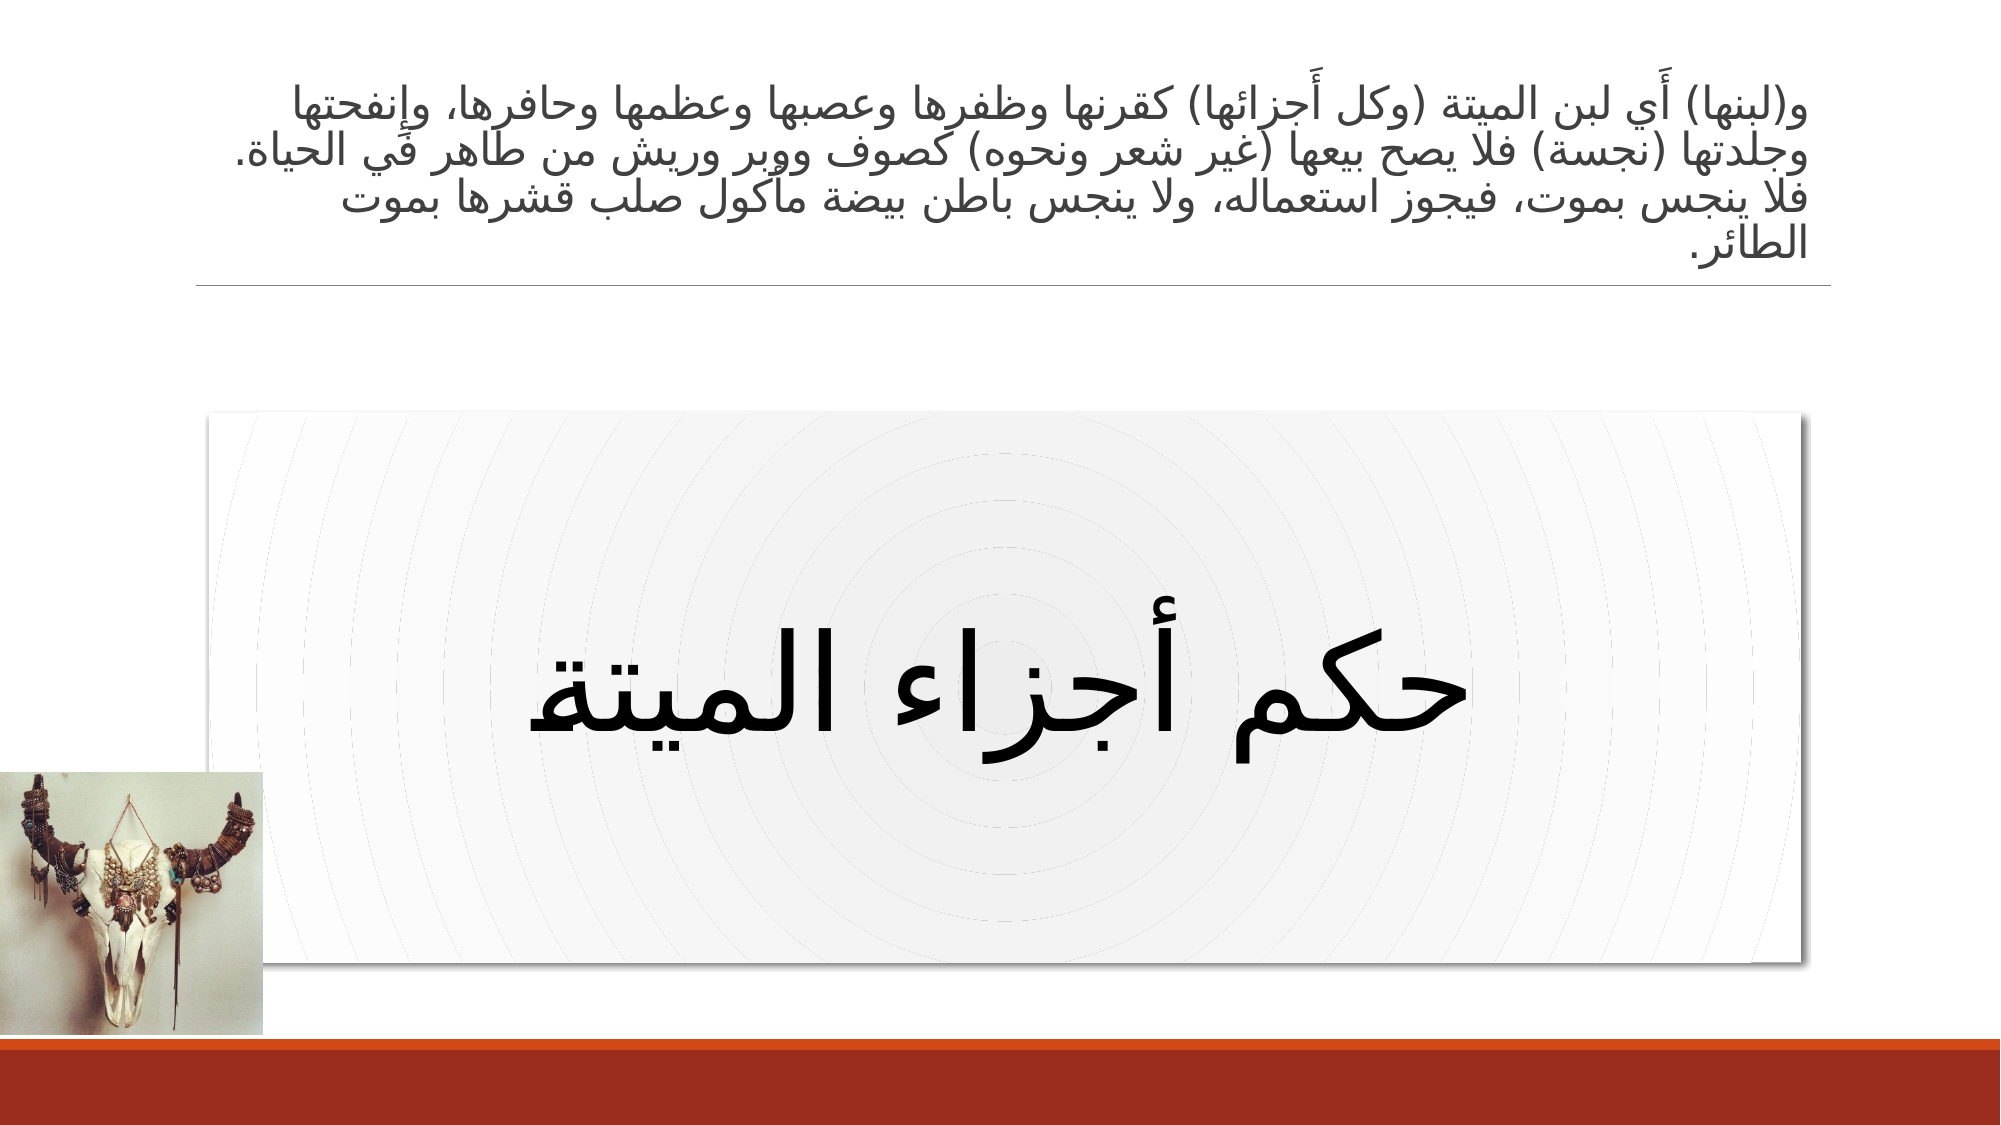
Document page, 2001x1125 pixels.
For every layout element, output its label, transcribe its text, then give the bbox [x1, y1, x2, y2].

title و(لبنها) أَي لبن الميتة (وكل أَجزائها) كقرنها وظفرها وعصبها وعظمها وحافرها، وإِنفحتها وجلدتها (نجسة) فلا يصح بيعها (غير شعر ونحوه) كصوف ووبر وريش من طاهر في الحياة. فلا ينجس بموت، فيجوز استعماله، ولا ينجس باطن بيضة مأكول صلب قشرها بموت الطائر. [212, 27, 1826, 276]
picture [0, 772, 263, 1036]
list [179, 411, 1831, 964]
